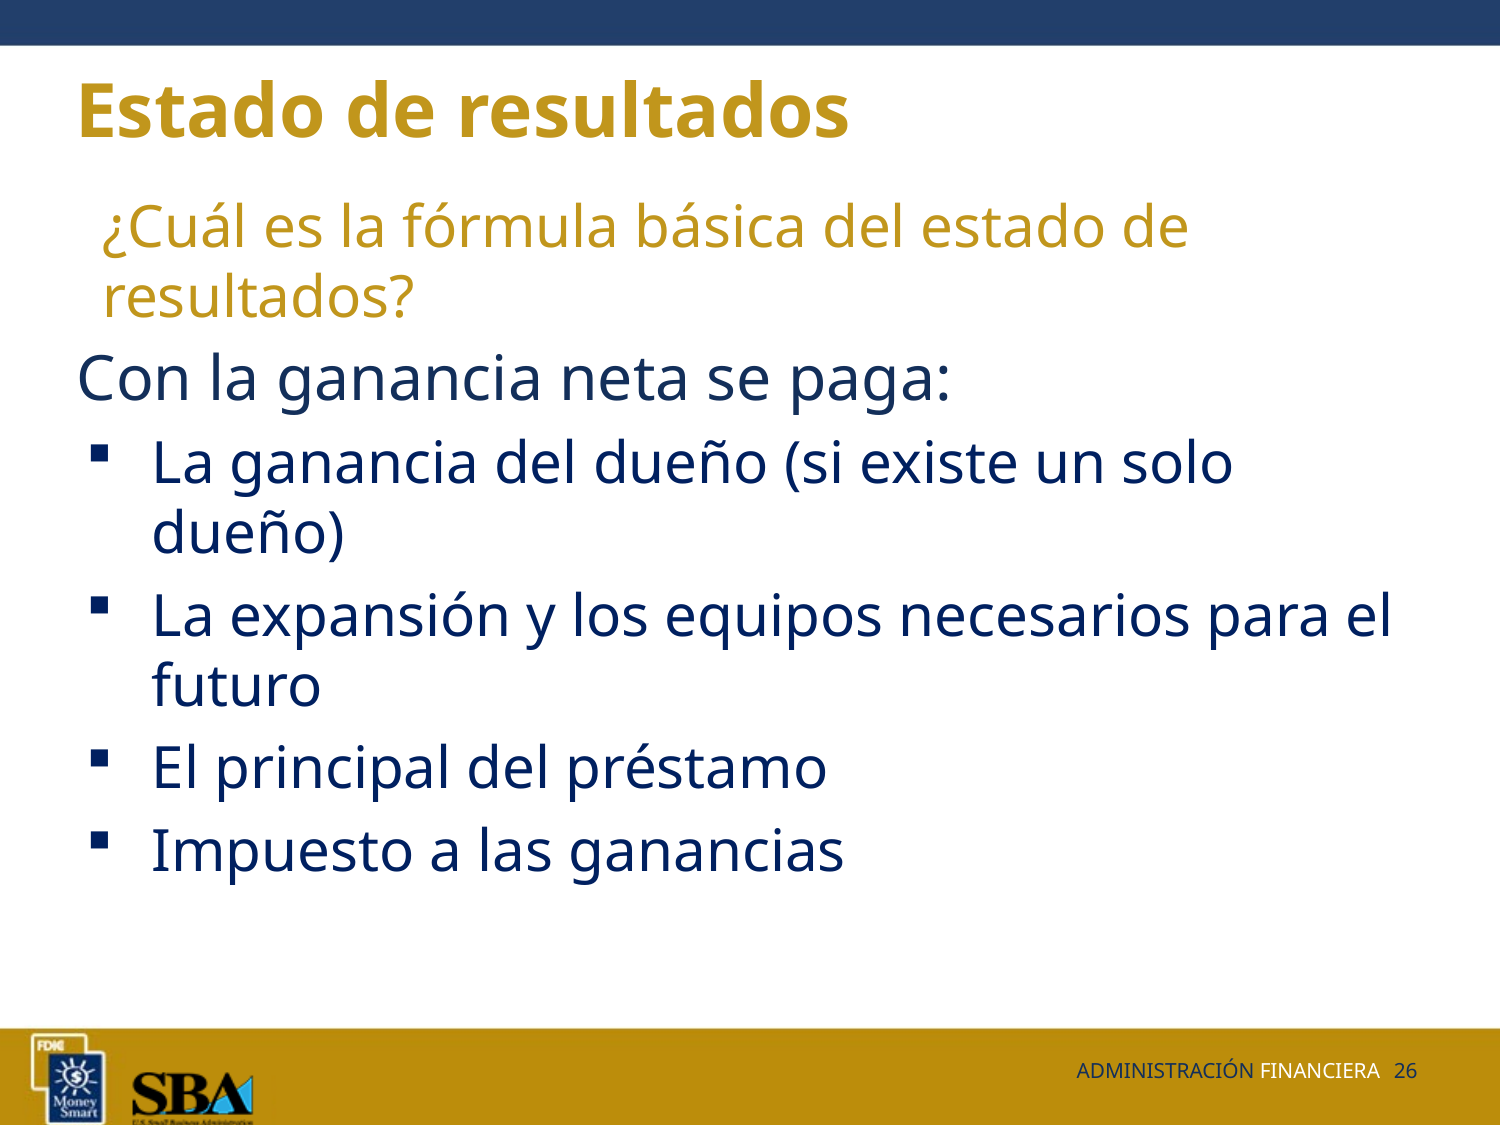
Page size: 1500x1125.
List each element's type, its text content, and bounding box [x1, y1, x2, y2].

title Estado de resultados [75, 62, 1425, 163]
picture [0, 0, 1500, 1125]
list Con la ganancia neta se paga: La ganancia del dueño (si existe un solo dueño) La expansión y los equipos necesarios para el futuro El principal del préstamo Impuesto a las ganancias [76, 338, 1427, 924]
text_box ¿Cuál es la fórmula básica del estado de resultados? [87, 181, 1413, 337]
